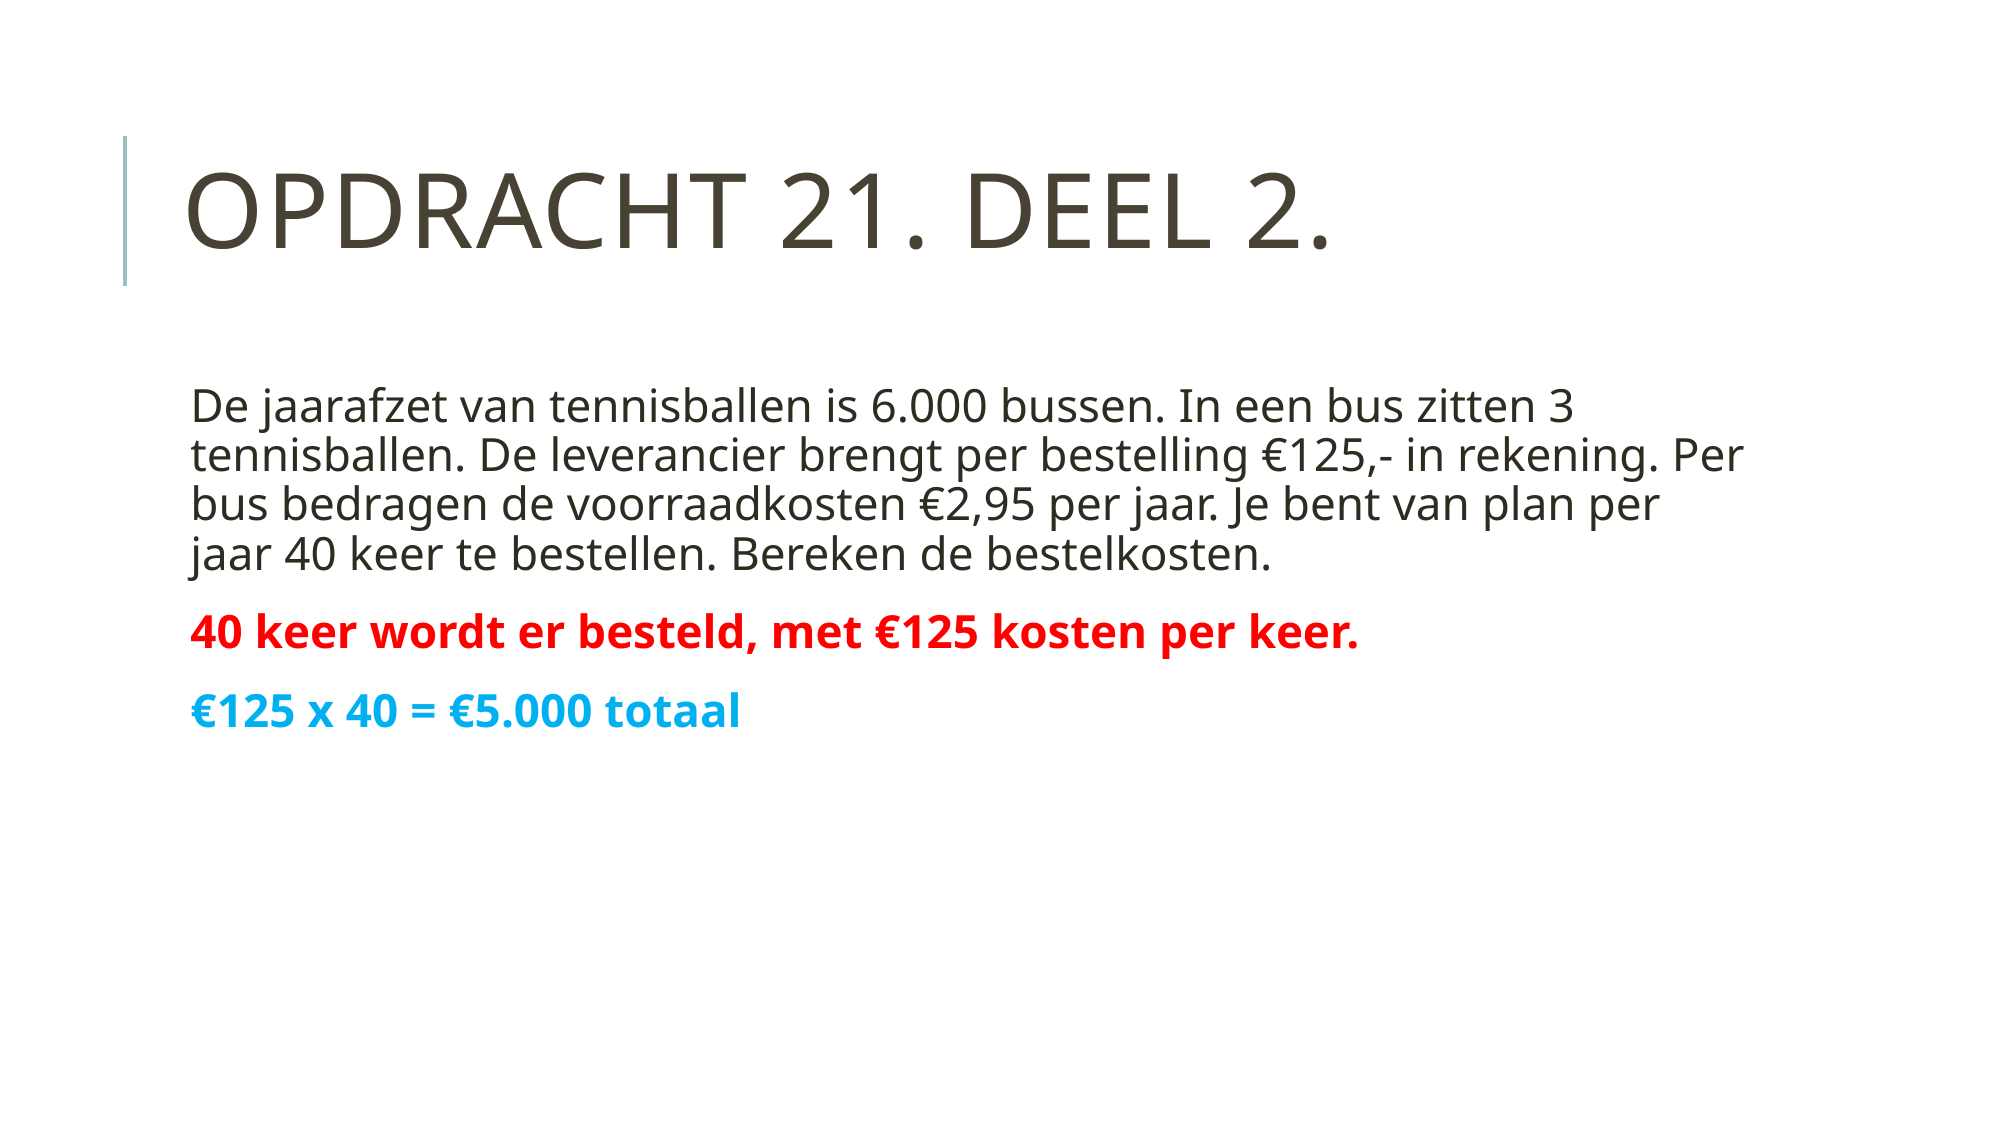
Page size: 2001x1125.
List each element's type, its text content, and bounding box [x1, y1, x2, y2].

title Opdracht 21. deel 2. [168, 96, 1763, 342]
list De jaarafzet van tennisballen is 6.000 bussen. In een bus zitten 3 tennisballen. De leverancier brengt per bestelling €125,- in rekening. Per bus bedragen de voorraadkosten €2,95 per jaar. Je bent van plan per jaar 40 keer te bestellen. Bereken de bestelkosten. 40 keer wordt er besteld, met €125 kosten per keer. €125 x 40 = €5.000 totaal [168, 375, 1763, 1035]
